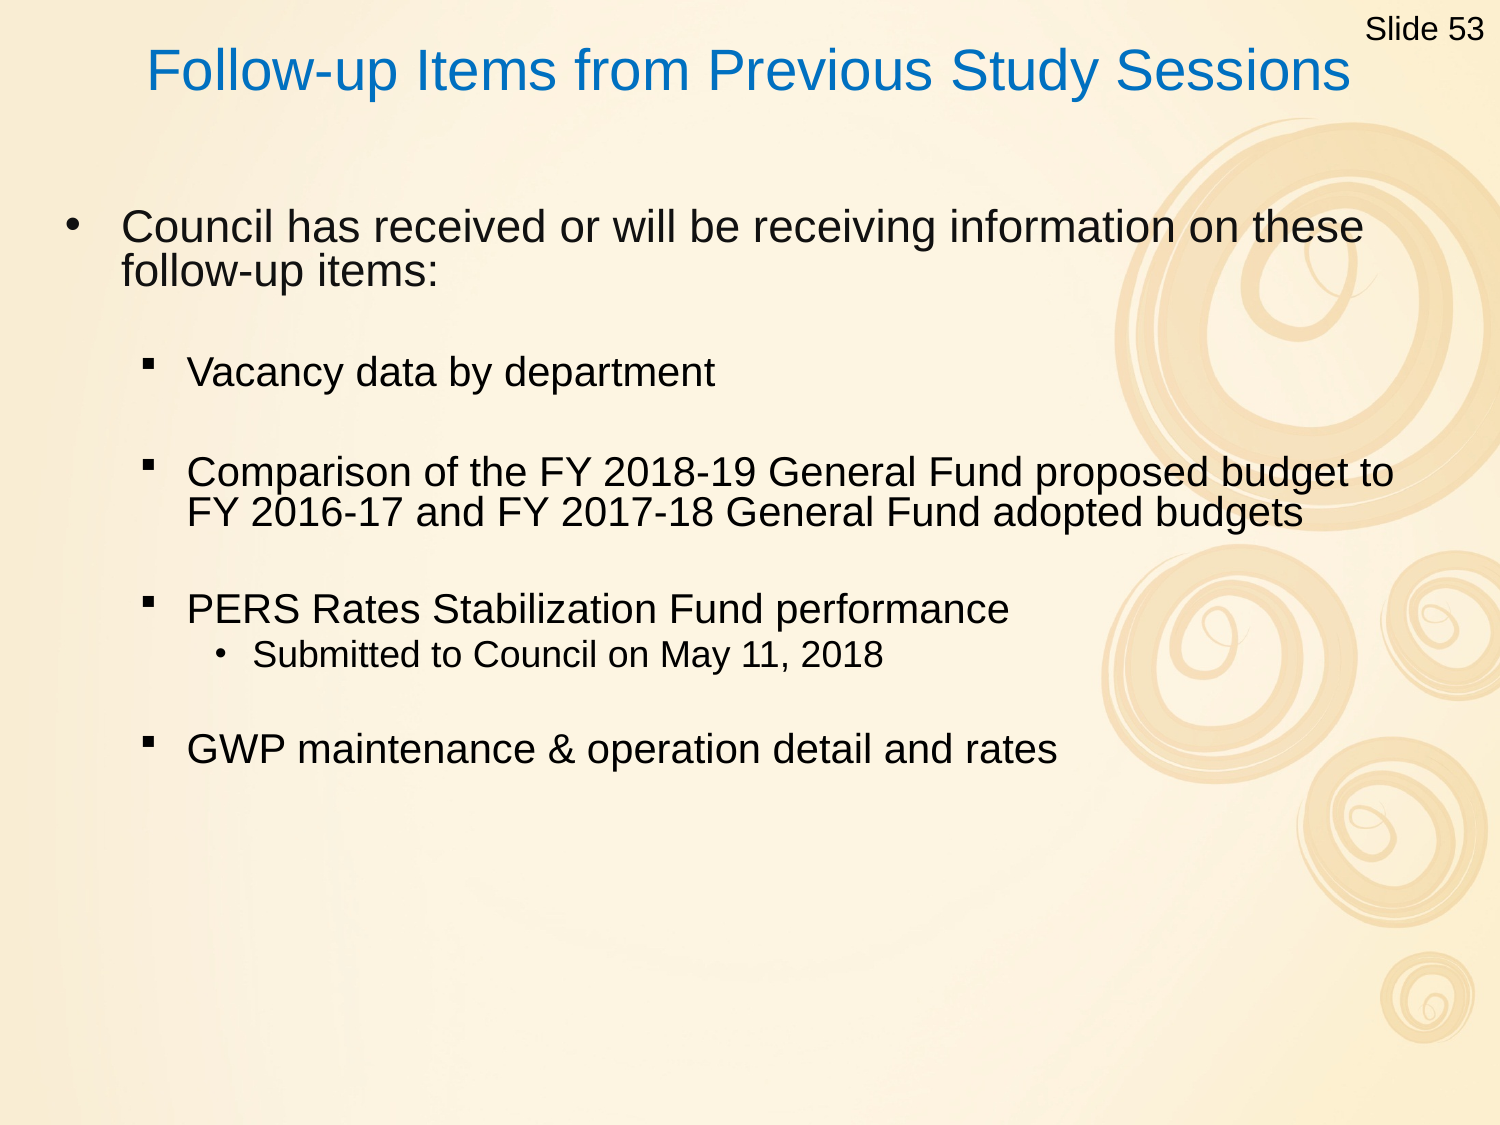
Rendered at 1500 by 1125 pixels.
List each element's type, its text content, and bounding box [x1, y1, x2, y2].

text_box Follow-up Items from Previous Study Sessions [50, 75, 1450, 199]
text_box Council has received or will be receiving information on these follow-up items: Vacancy data by department Comparison of the FY 2018-19 General Fund proposed budget to FY 2016-17 and FY 2017-18 General Fund adopted budgets PERS Rates Stabilization Fund performance Submitted to Council on May 11, 2018 GWP maintenance & operation detail and rates [49, 199, 1463, 1025]
picture [0, 0, 1500, 1125]
text_box Slide 53 [1149, 0, 1500, 75]
